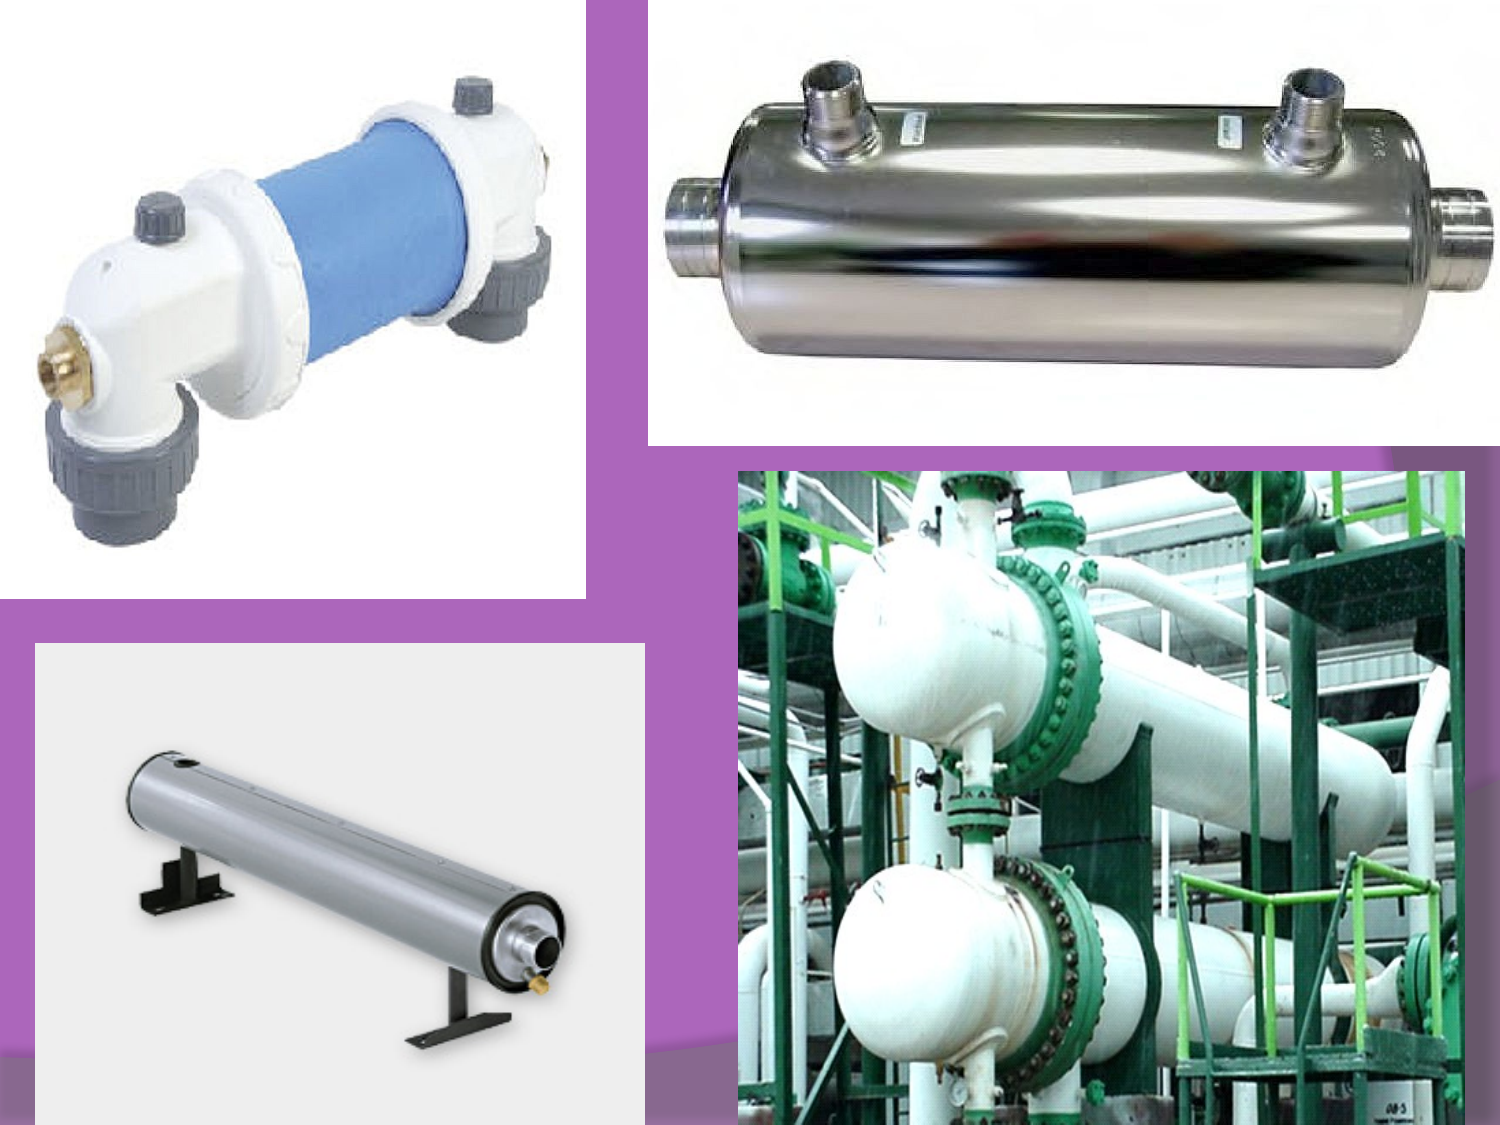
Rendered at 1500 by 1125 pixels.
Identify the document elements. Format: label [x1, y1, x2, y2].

picture [737, 471, 1466, 1125]
picture [0, 0, 587, 600]
picture [34, 643, 646, 1125]
picture [648, 0, 1500, 447]
